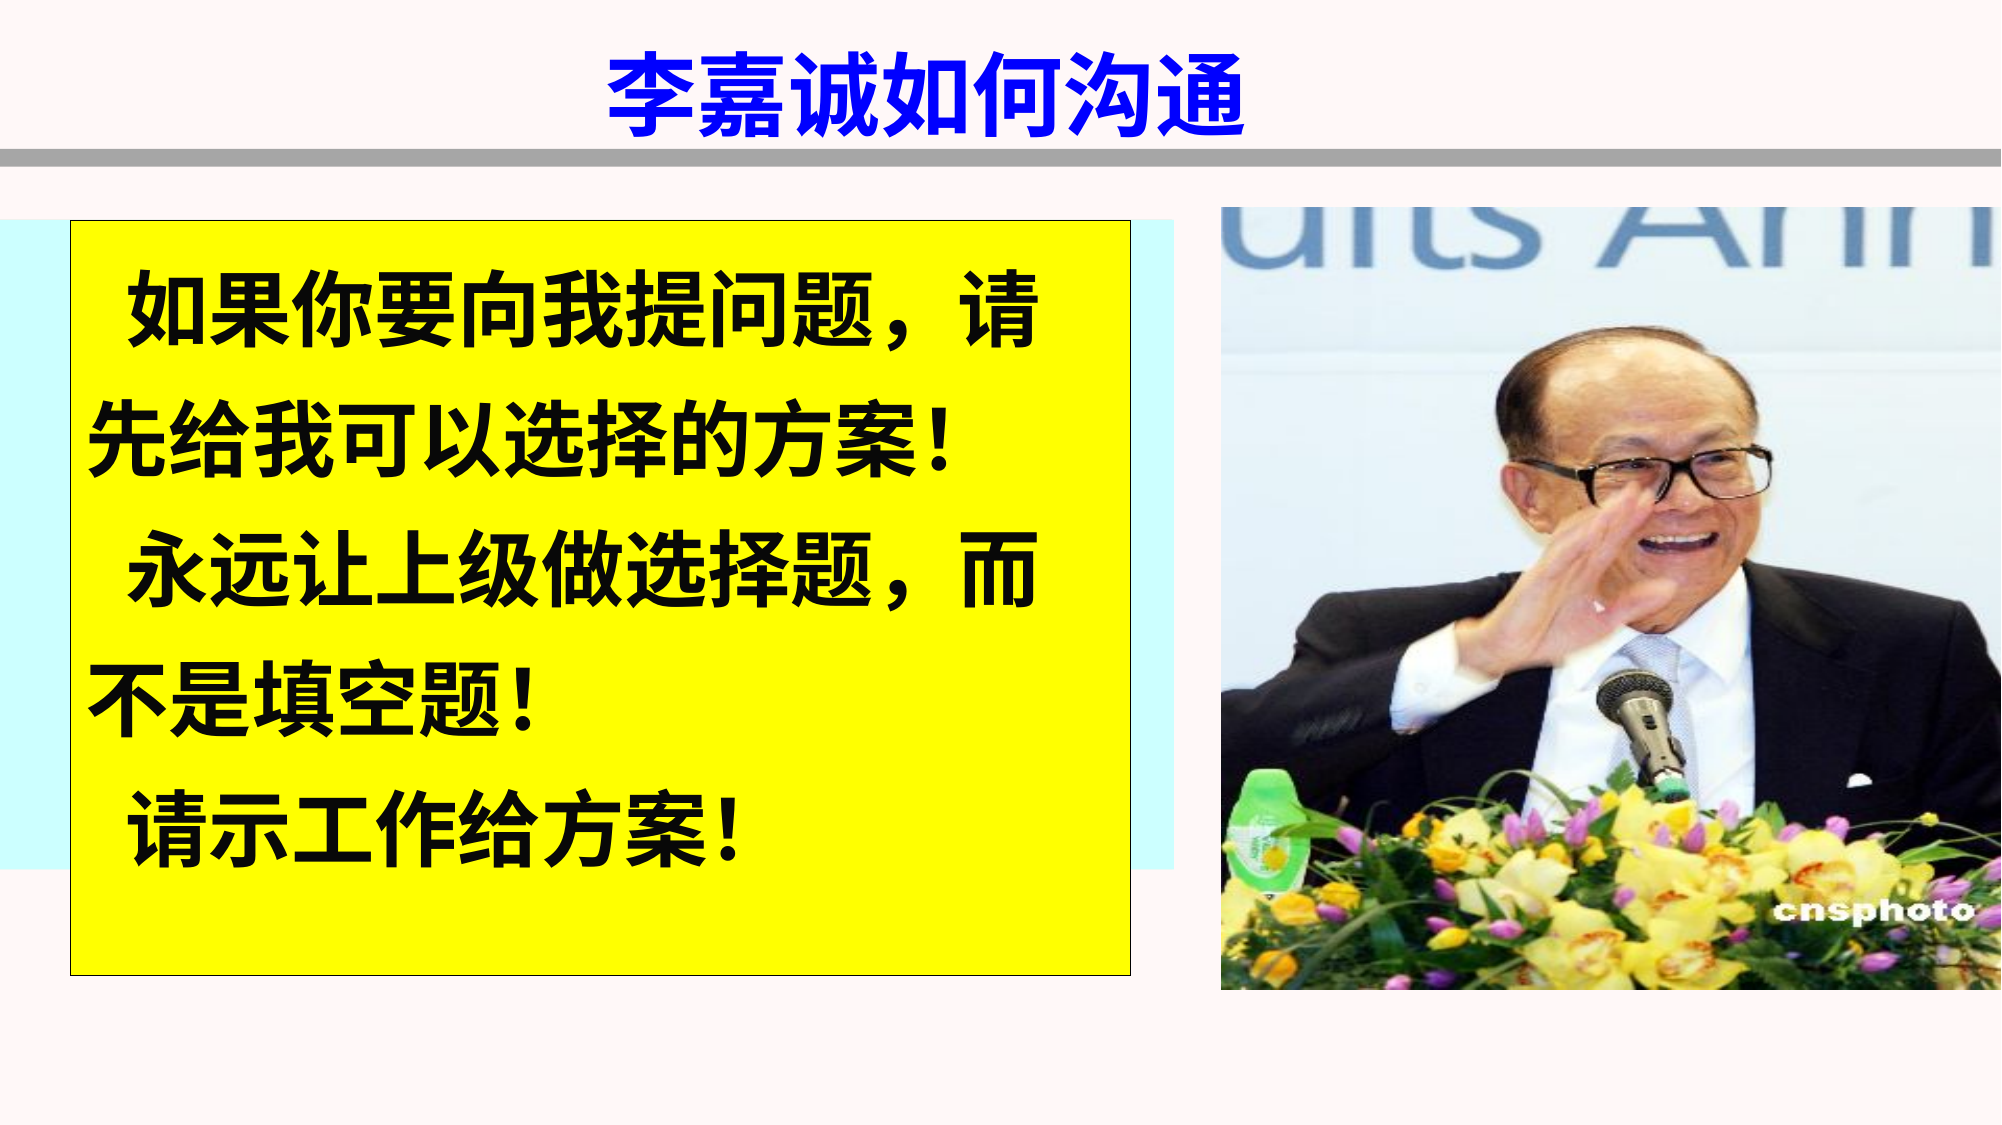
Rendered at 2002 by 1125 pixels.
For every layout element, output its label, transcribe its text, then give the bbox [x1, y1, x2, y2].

text_box [0, 219, 1174, 870]
picture [1221, 207, 2001, 990]
text_box 李嘉诚如何沟通 [468, 30, 1383, 137]
list 如果你要向我提问题，请先给我可以选择的方案！ 永远让上级做选择题，而不是填空题！ 请示工作给方案！ [70, 220, 1131, 976]
